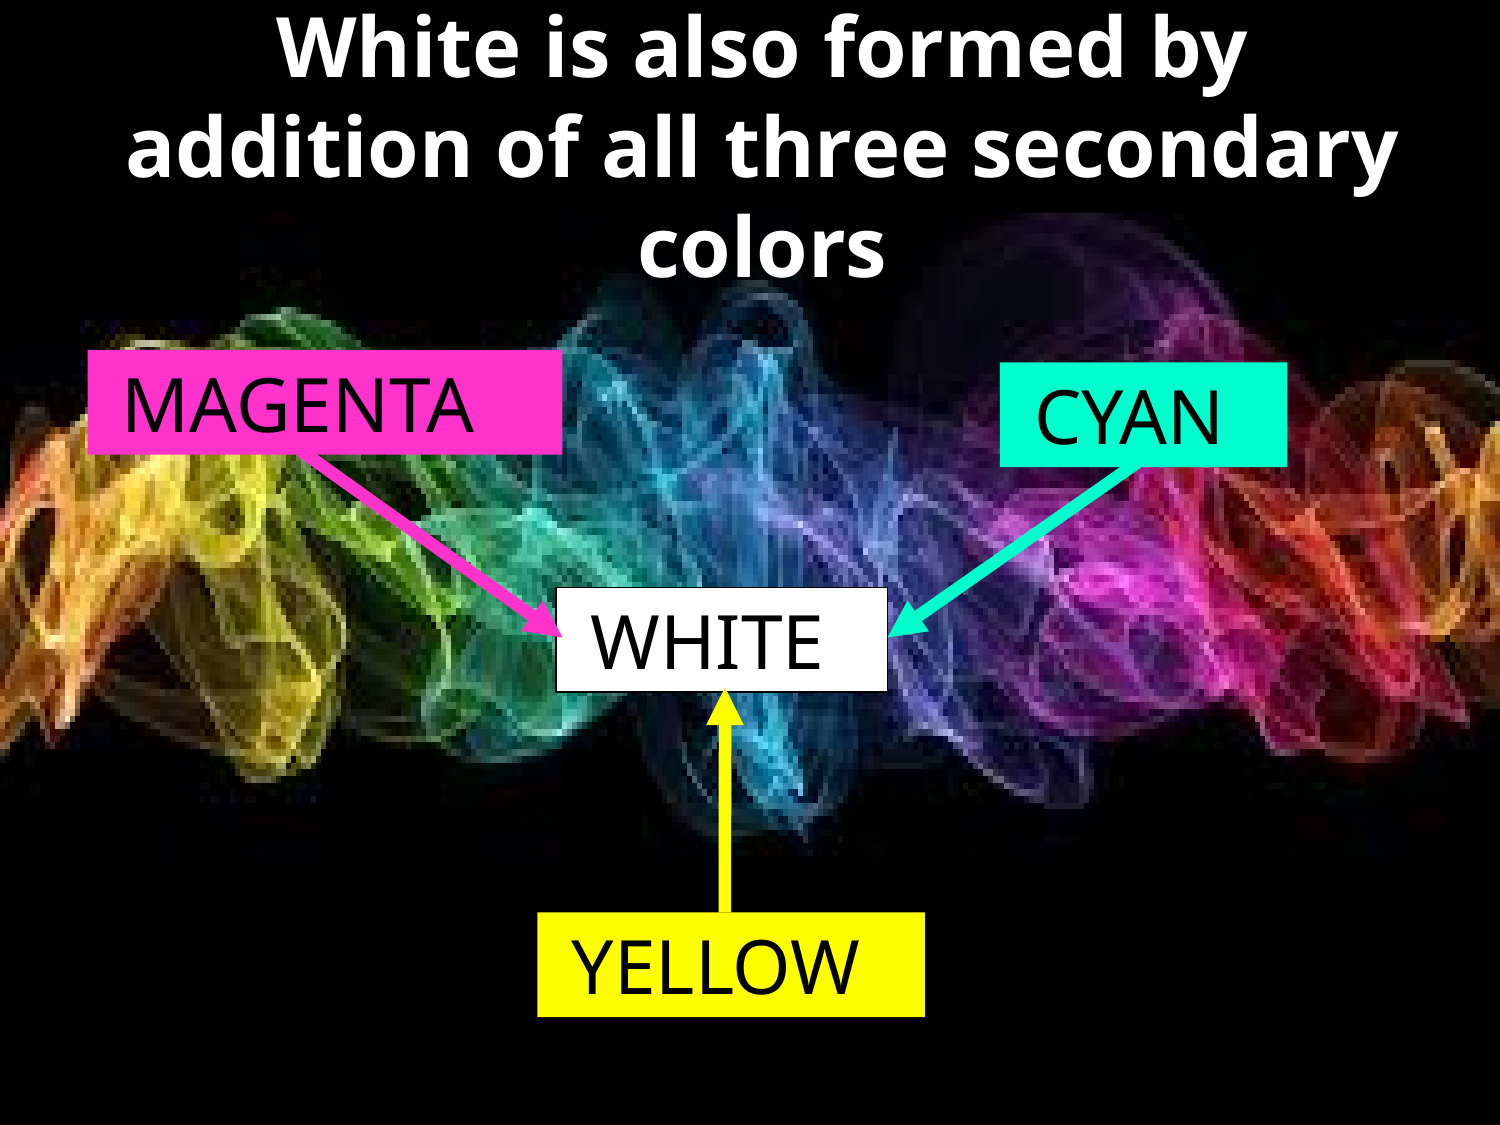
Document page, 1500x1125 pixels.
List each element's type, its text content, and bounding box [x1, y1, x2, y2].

picture [0, 0, 1500, 1125]
text_box YELLOW [537, 956, 925, 1018]
title White is also formed by addition of all three secondary colors [87, 50, 1438, 238]
text_box CYAN [999, 362, 1288, 468]
text_box MAGENTA [87, 349, 563, 455]
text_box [299, 449, 1138, 913]
